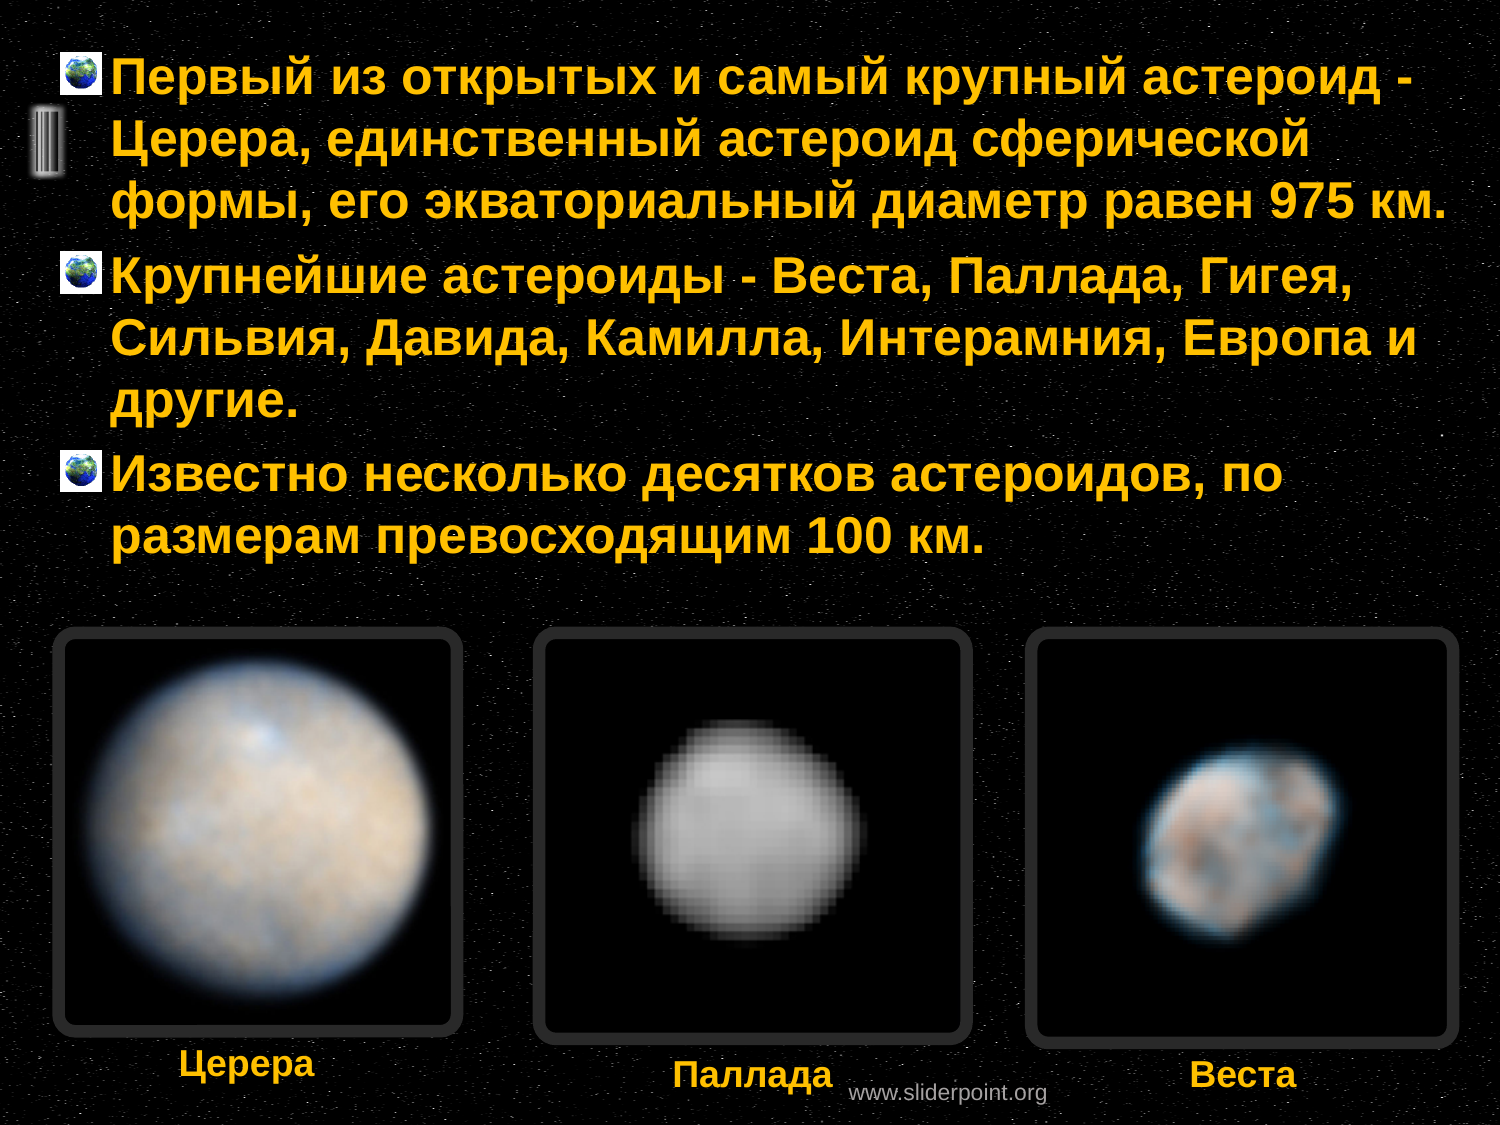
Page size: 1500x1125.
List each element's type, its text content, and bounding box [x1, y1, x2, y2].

text_box Веста [1160, 1053, 1336, 1103]
list Первый из открытых и самый крупный астероид - Церера, единственный астероид сферической формы, его экваториальный диаметр равен 975 км. Крупнейшие астероиды - Веста, Паллада, Гигея, Сильвия, Давида, Камилла, Интерамния, Европа и другие. Известно несколько десятков астероидов, по размерам превосходящим 100 км. [34, 34, 1477, 598]
picture [0, 0, 1500, 1125]
footer www.sliderpoint.org [150, 1052, 1063, 1113]
text_box Церера [117, 1041, 387, 1091]
